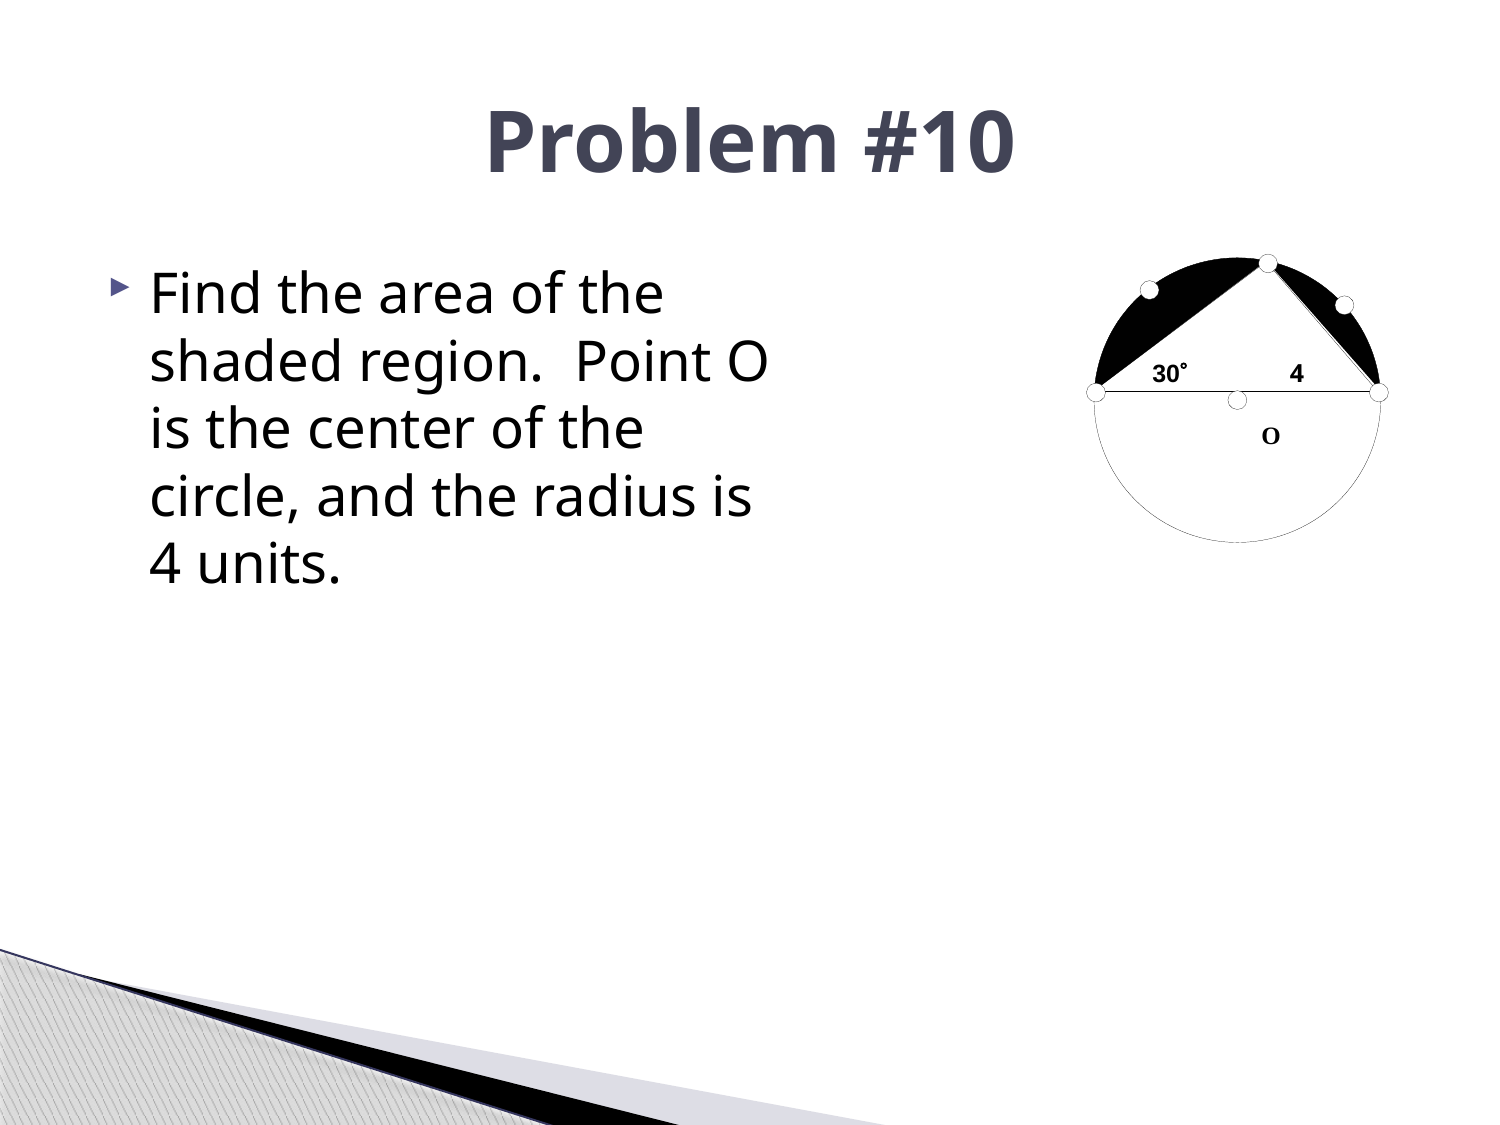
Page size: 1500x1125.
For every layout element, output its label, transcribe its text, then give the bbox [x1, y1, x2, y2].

list Find the area of the shaded region. Point O is the center of the circle, and the radius is 4 units. [75, 249, 788, 986]
picture [1074, 242, 1401, 551]
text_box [1137, 349, 1366, 428]
title Problem #10 [75, 45, 1425, 233]
